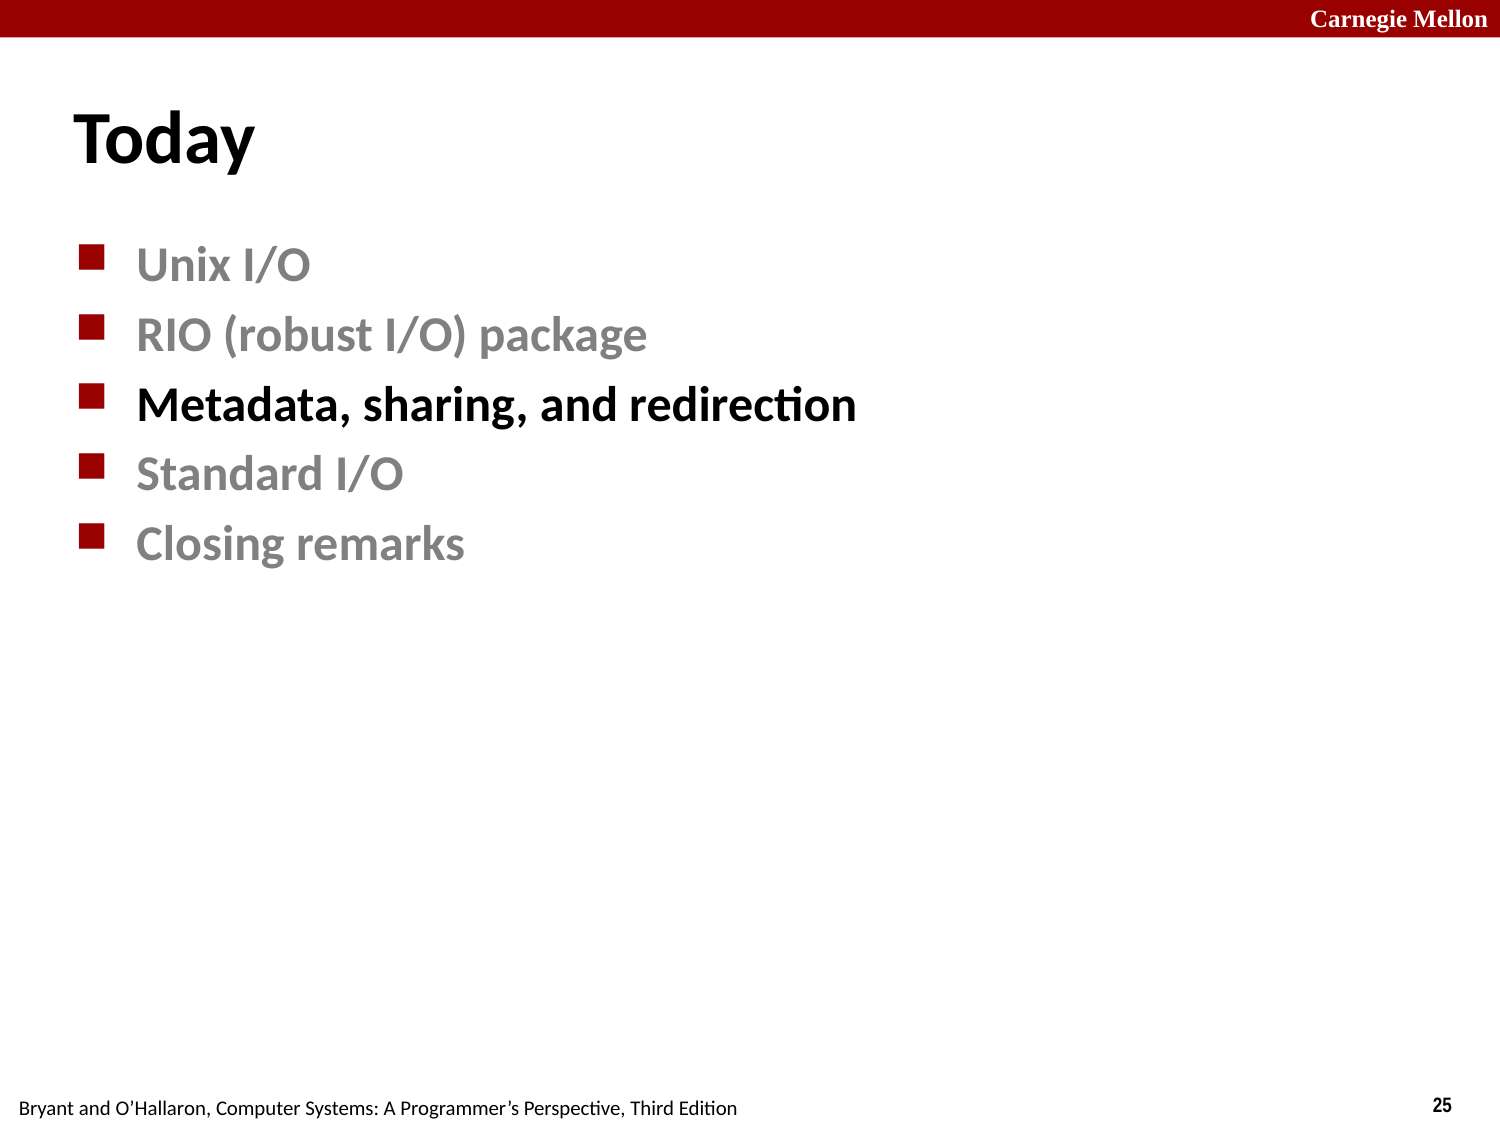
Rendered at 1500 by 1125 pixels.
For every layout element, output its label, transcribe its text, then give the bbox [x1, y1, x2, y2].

title Today [58, 71, 1305, 197]
list Unix I/O RIO (robust I/O) package Metadata, sharing, and redirection Standard I/O Closing remarks [64, 223, 1361, 1040]
